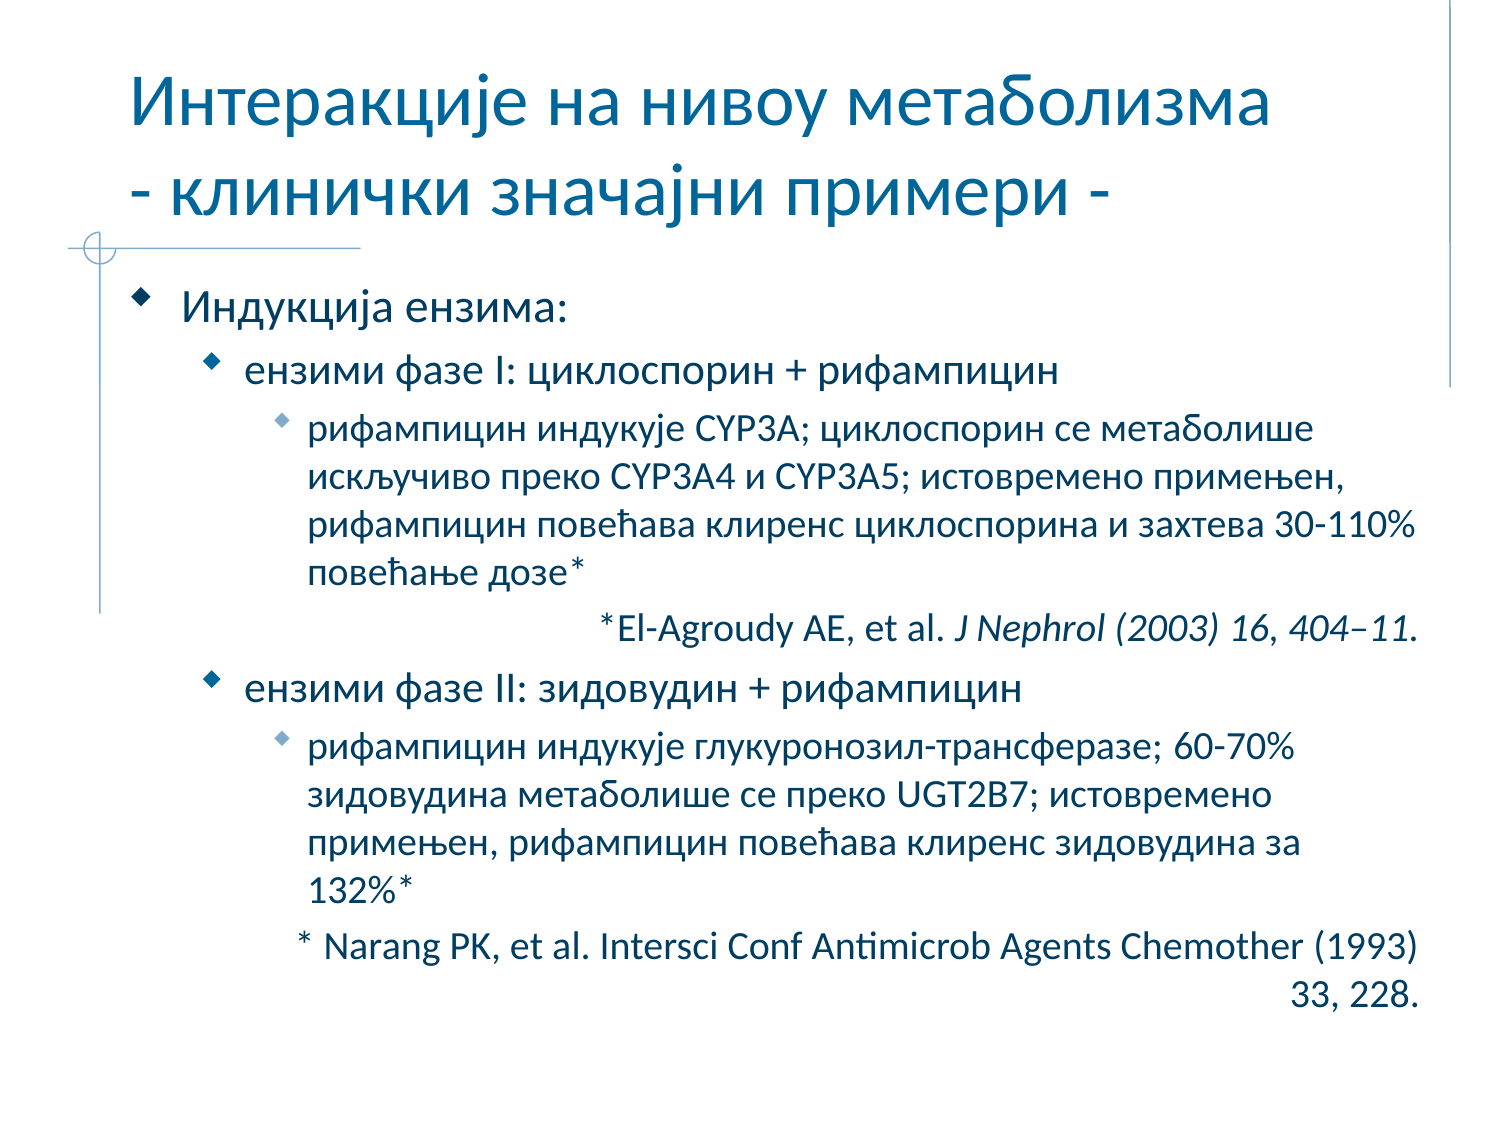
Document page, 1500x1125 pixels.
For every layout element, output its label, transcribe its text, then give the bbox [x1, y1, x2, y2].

list Индукција ензима: ензими фазе I: циклоспорин + рифампицин рифампицин индукује CYP3A; циклоспорин се метаболише искључиво преко CYP3A4 и CYP3A5; истовремено примењен, рифампицин повећава клиренс циклоспорина и захтева 30-110% повећање дозе* *El-Agroudy AE, et al. J Nephrol (2003) 16, 404–11. ензими фазе II: зидовудин + рифампицин рифампицин индукује глукуронозил-трансферазе; 60-70% зидовудина метаболише се преко UGT2B7; истовремено примењен, рифампицин повећава клиренс зидовудина за 132%* * Narang PK, et al. Intersci Conf Antimicrob Agents Chemother (1993) 33, 228. [111, 266, 1436, 1024]
title Интеракције на нивоу метаболизма - клинички значајни примери - [113, 49, 1436, 238]
